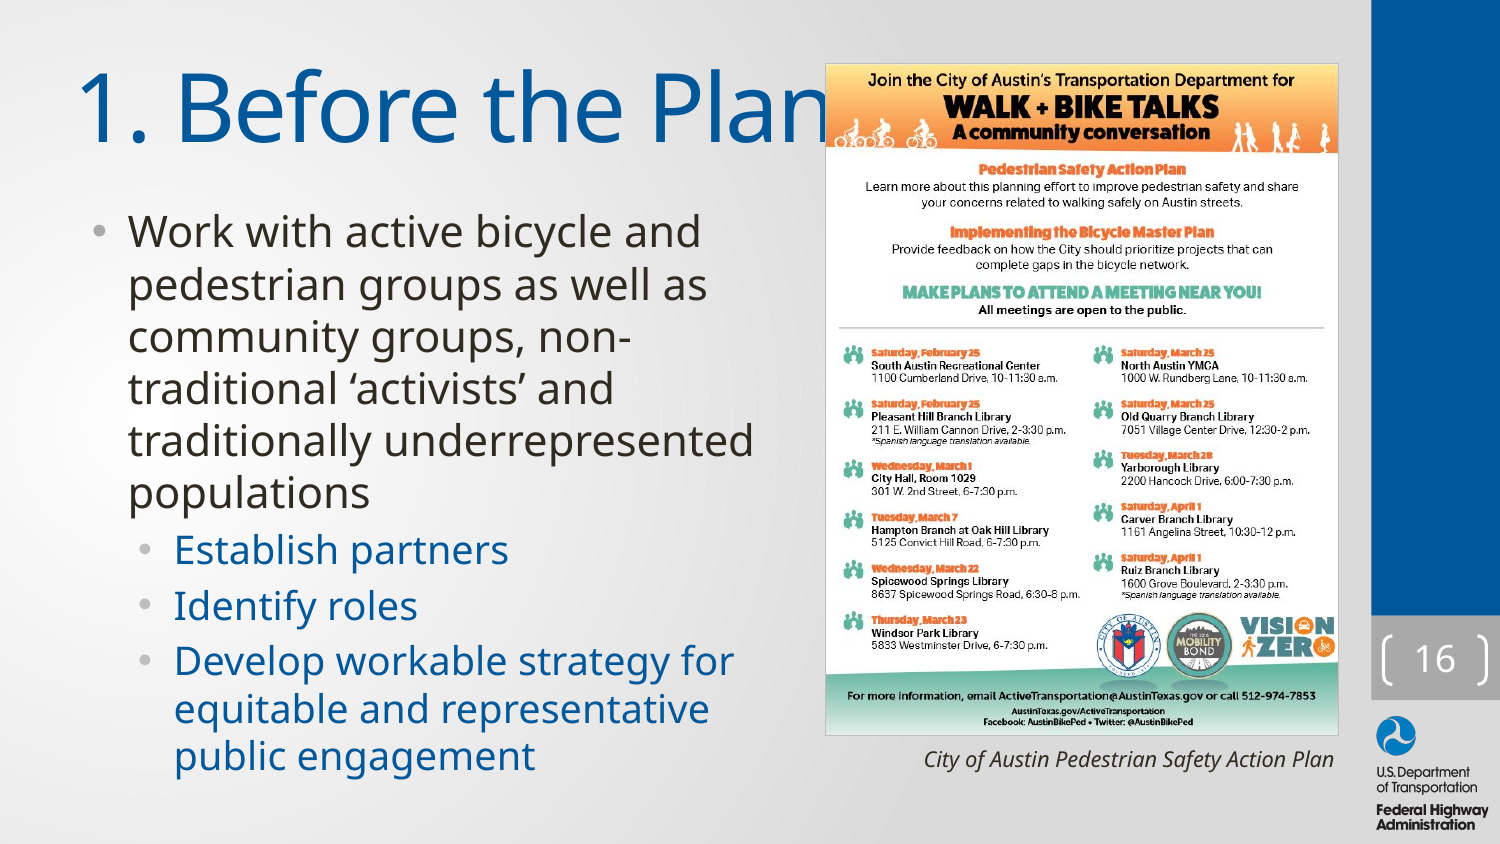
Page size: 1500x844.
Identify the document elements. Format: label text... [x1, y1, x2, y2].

text_box City of Austin Pedestrian Safety Action Plan [825, 738, 1350, 780]
slide_number 16 [1381, 634, 1488, 687]
list Work with active bicycle and pedestrian groups as well as community groups, non-traditional ‘activists’ and traditionally underrepresented populations Establish partners Identify roles Develop workable strategy for equitable and representative public engagement [58, 196, 811, 788]
picture [824, 63, 1339, 736]
title 1. Before the Plan [58, 33, 1309, 175]
